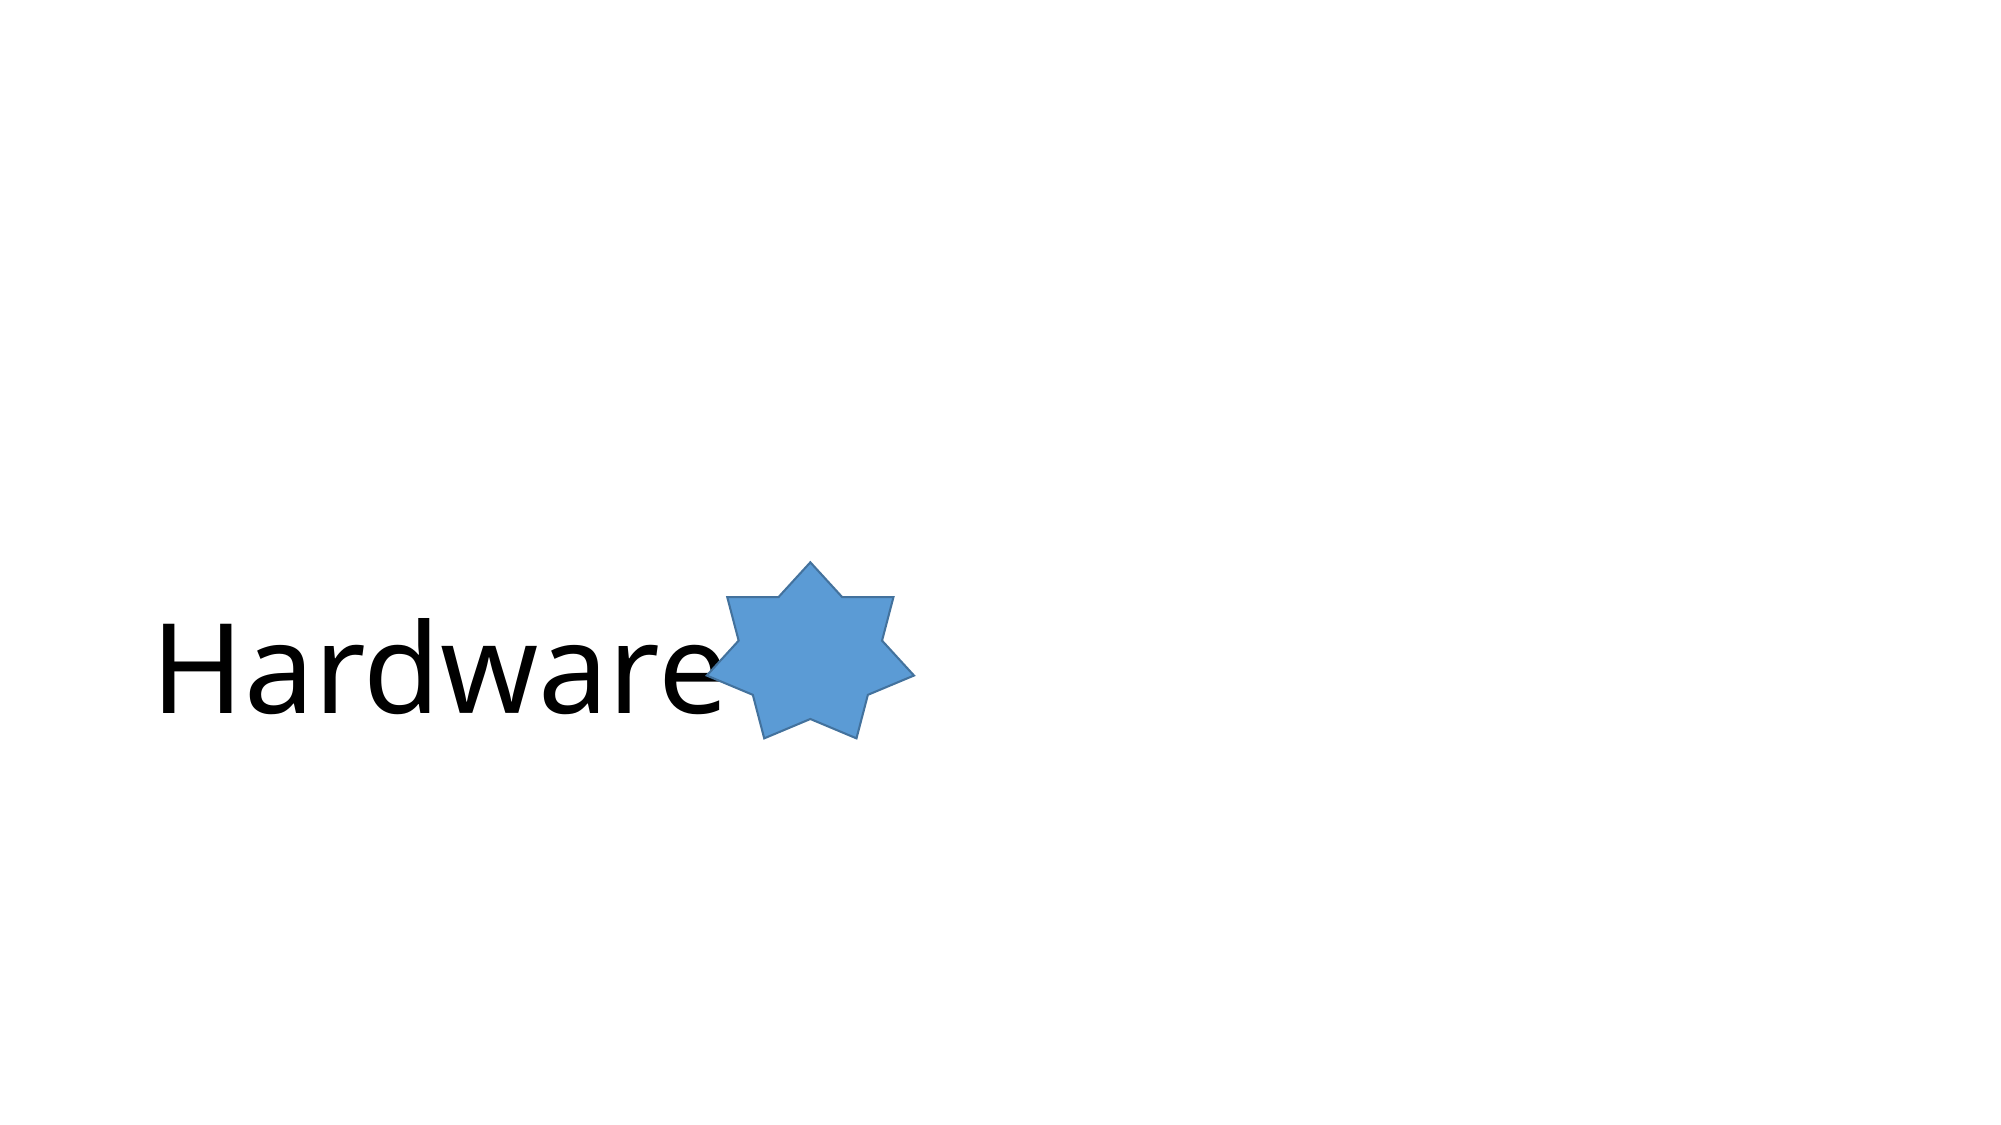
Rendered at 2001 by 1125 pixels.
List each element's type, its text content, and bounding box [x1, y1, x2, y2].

title Hardware [136, 280, 1862, 749]
text_box [705, 560, 916, 740]
